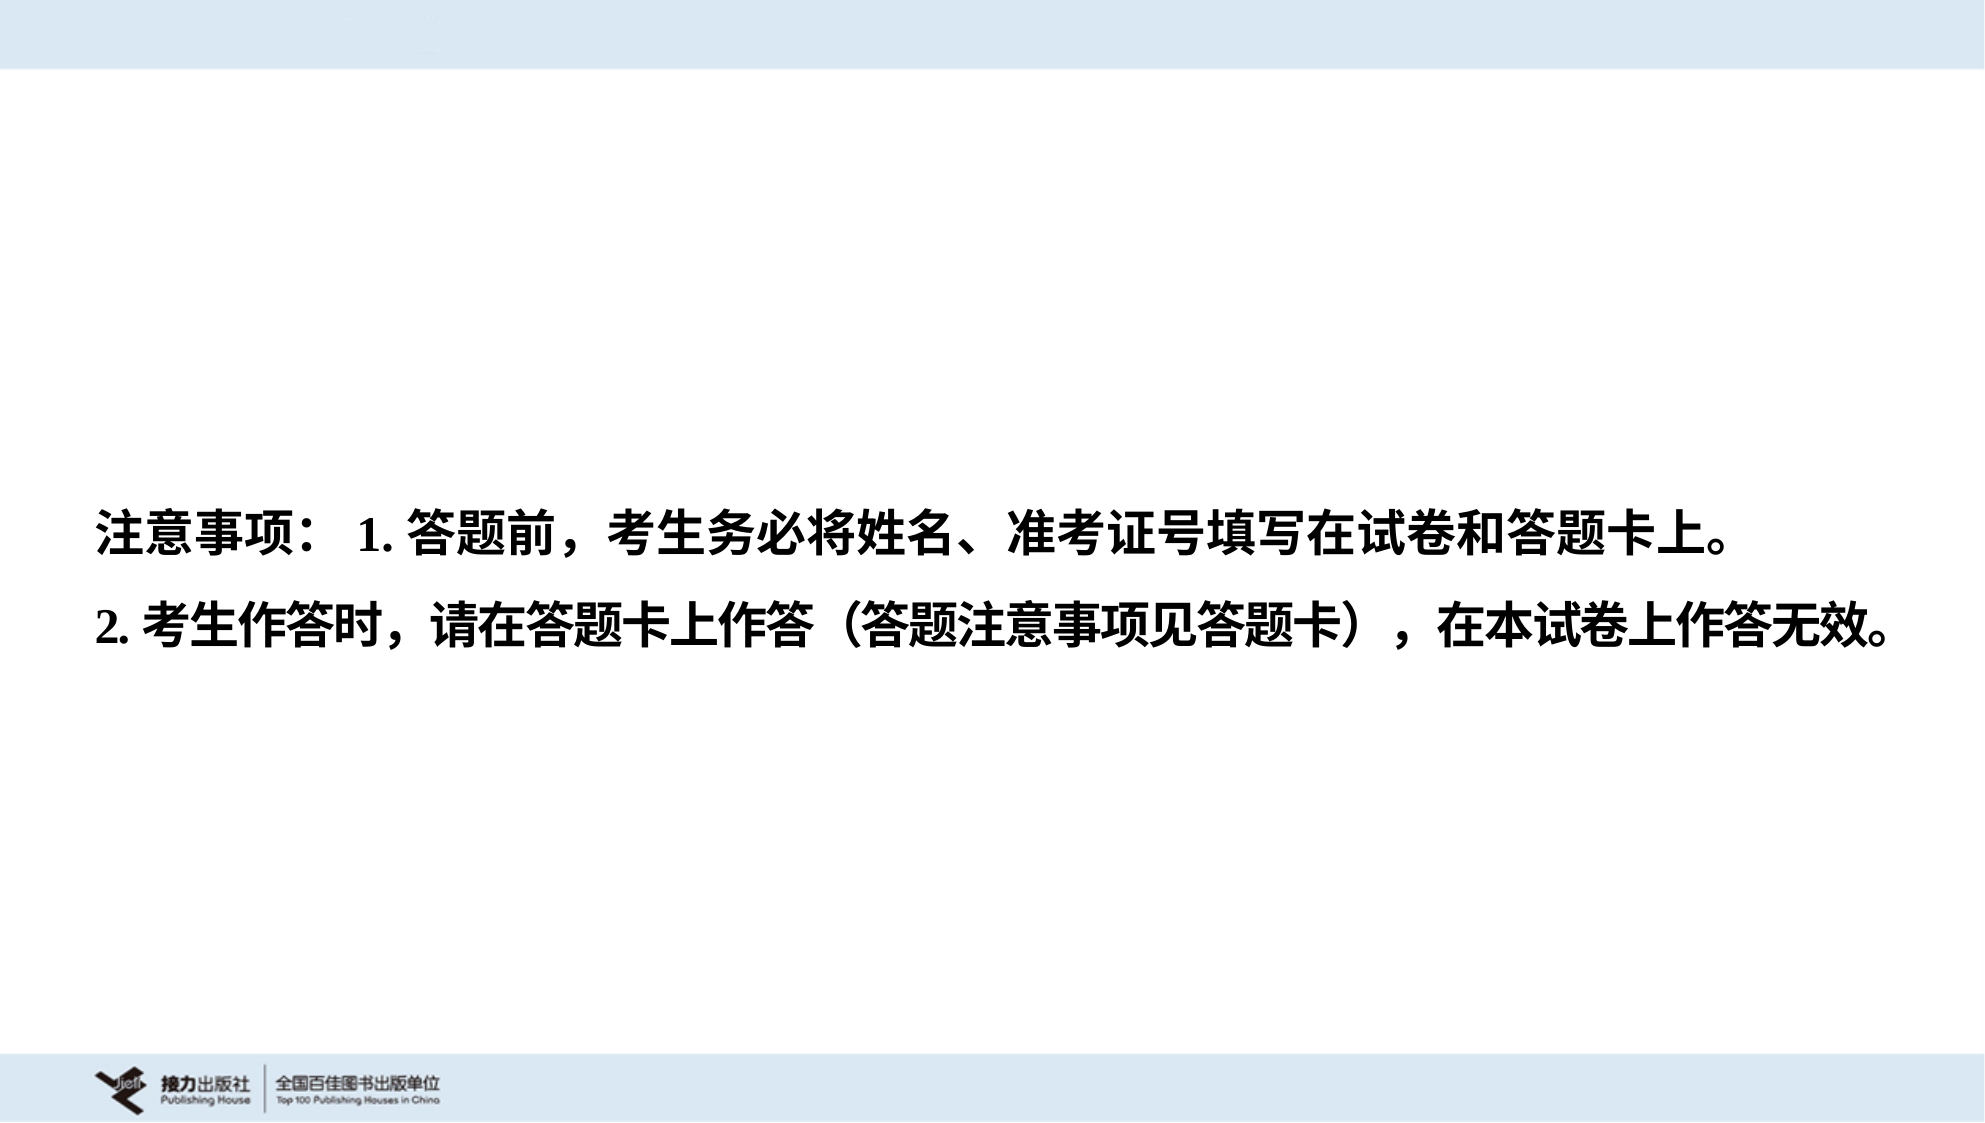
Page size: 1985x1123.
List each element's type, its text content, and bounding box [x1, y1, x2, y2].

picture [0, 0, 1985, 1122]
text_box 注意事项：1.答题前，考生务必将姓名、准考证号填写在试卷和答题卡上。 2.考生作答时，请在答题卡上作答（答题注意事项见答题卡），在本试卷上作答无效。 [94, 469, 1892, 654]
